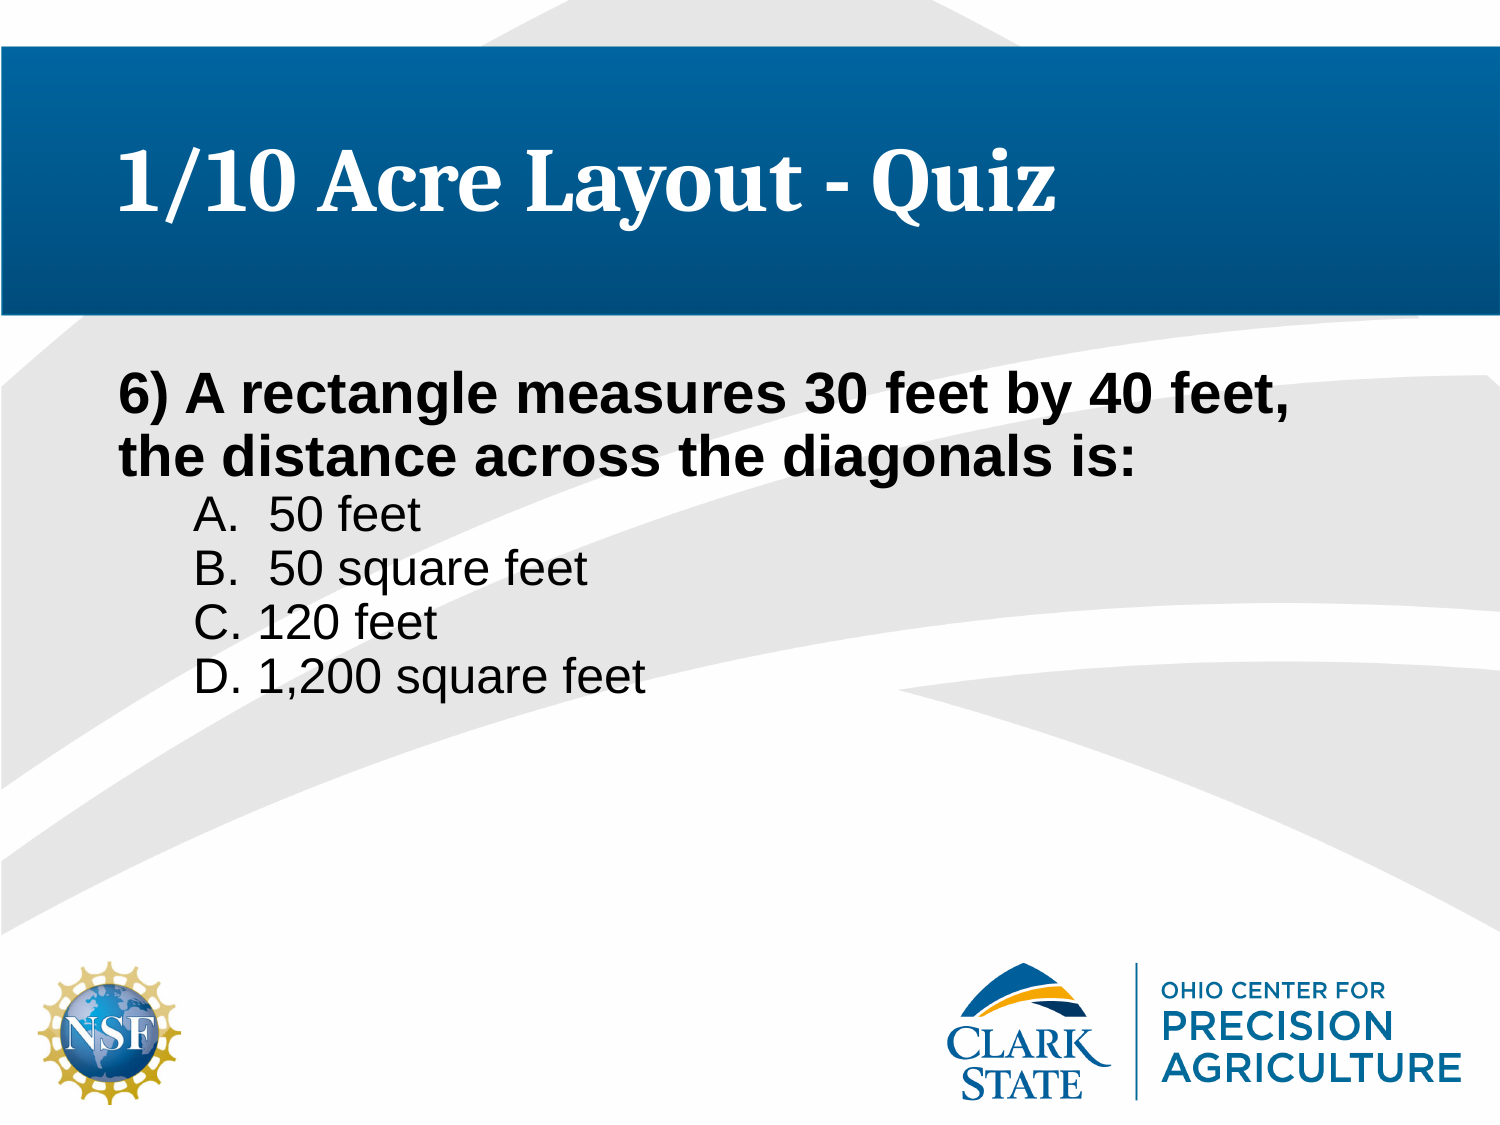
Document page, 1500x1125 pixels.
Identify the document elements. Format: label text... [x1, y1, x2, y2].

picture [4, 49, 1500, 313]
title 1/10 Acre Layout - Quiz [103, 50, 1397, 313]
picture [0, 0, 1500, 1125]
list 6) A rectangle measures 30 feet by 40 feet, the distance across the diagonals is: 50 feet 50 square feet 120 feet 1,200 square feet [103, 355, 1397, 897]
